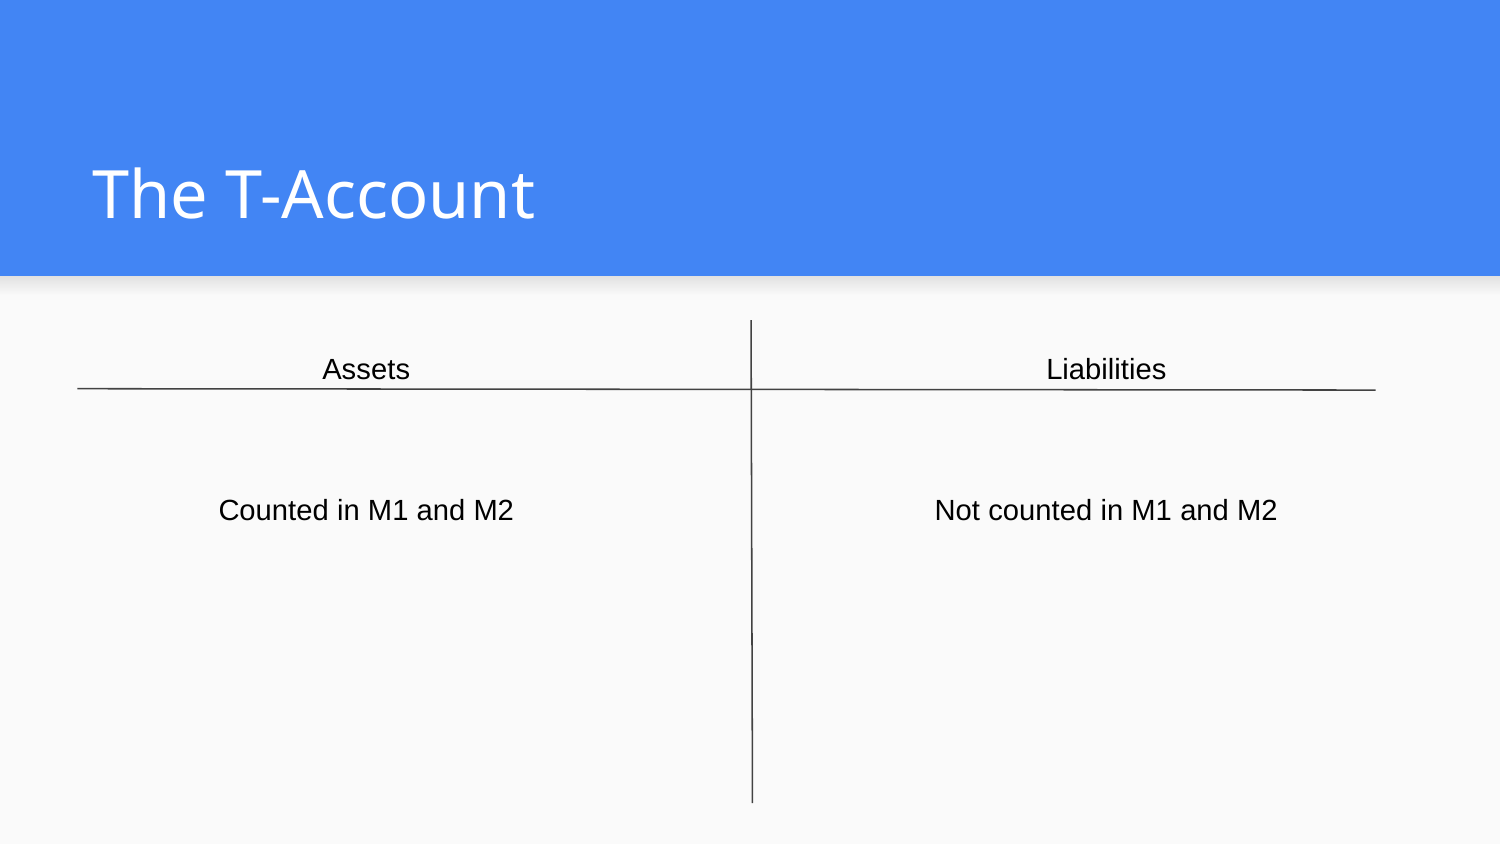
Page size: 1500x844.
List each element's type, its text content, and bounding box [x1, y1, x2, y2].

title The T-Account [77, 121, 1427, 248]
text_box Not counted in M1 and M2 [907, 476, 1306, 531]
text_box Assets [251, 335, 481, 387]
text_box Counted in M1 and M2 [167, 476, 566, 531]
text_box Liabilities [1022, 335, 1191, 387]
